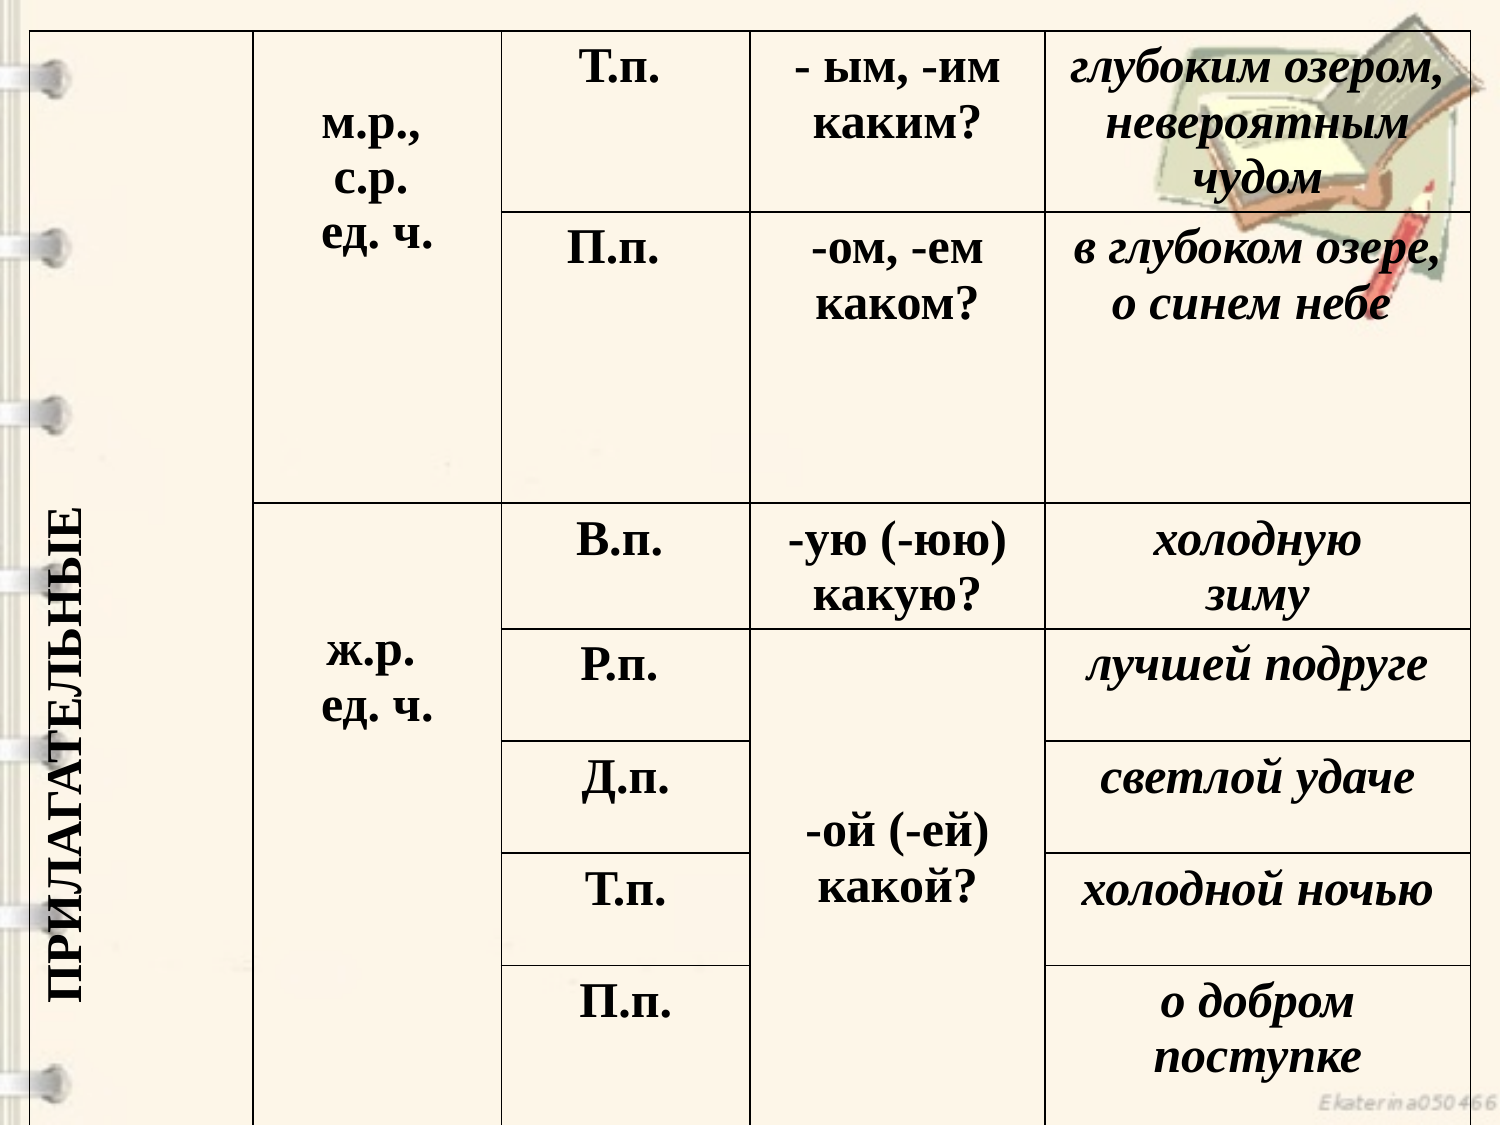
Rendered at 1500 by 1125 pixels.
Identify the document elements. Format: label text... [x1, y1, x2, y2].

table_cell лучшей подруге [1046, 630, 1470, 740]
table_cell Р.п. [502, 630, 749, 740]
table_cell В.п. [502, 504, 749, 628]
table_cell -ой (-ей) какой? [751, 630, 1044, 1125]
table_cell П.п. [502, 966, 749, 1125]
table_header м.р., с.р. ед. ч. [254, 32, 501, 502]
table_header - ым, -им каким? [751, 32, 1044, 211]
table_cell холодную зиму [1046, 504, 1470, 628]
table_cell в глубоком озере, о синем небе [1046, 213, 1470, 502]
table_cell Д.п. [502, 742, 749, 852]
table_cell светлой удаче [1046, 742, 1470, 852]
table_cell ж.р. ед. ч. [254, 504, 501, 1125]
table_cell холодной ночью [1046, 854, 1470, 965]
table_cell -ом, -ем каком? [751, 213, 1044, 502]
table_header ПРИЛАГАТЕЛЬНЫЕ [30, 32, 252, 1125]
table_cell Т.п. [502, 854, 749, 965]
table_header Т.п. [502, 32, 749, 211]
table_cell -ую (-юю) какую? [751, 504, 1044, 628]
table_header глубоким озером, невероятным чудом [1046, 32, 1470, 211]
table_cell П.п. [502, 213, 749, 502]
table_cell о добром поступке [1046, 966, 1470, 1125]
